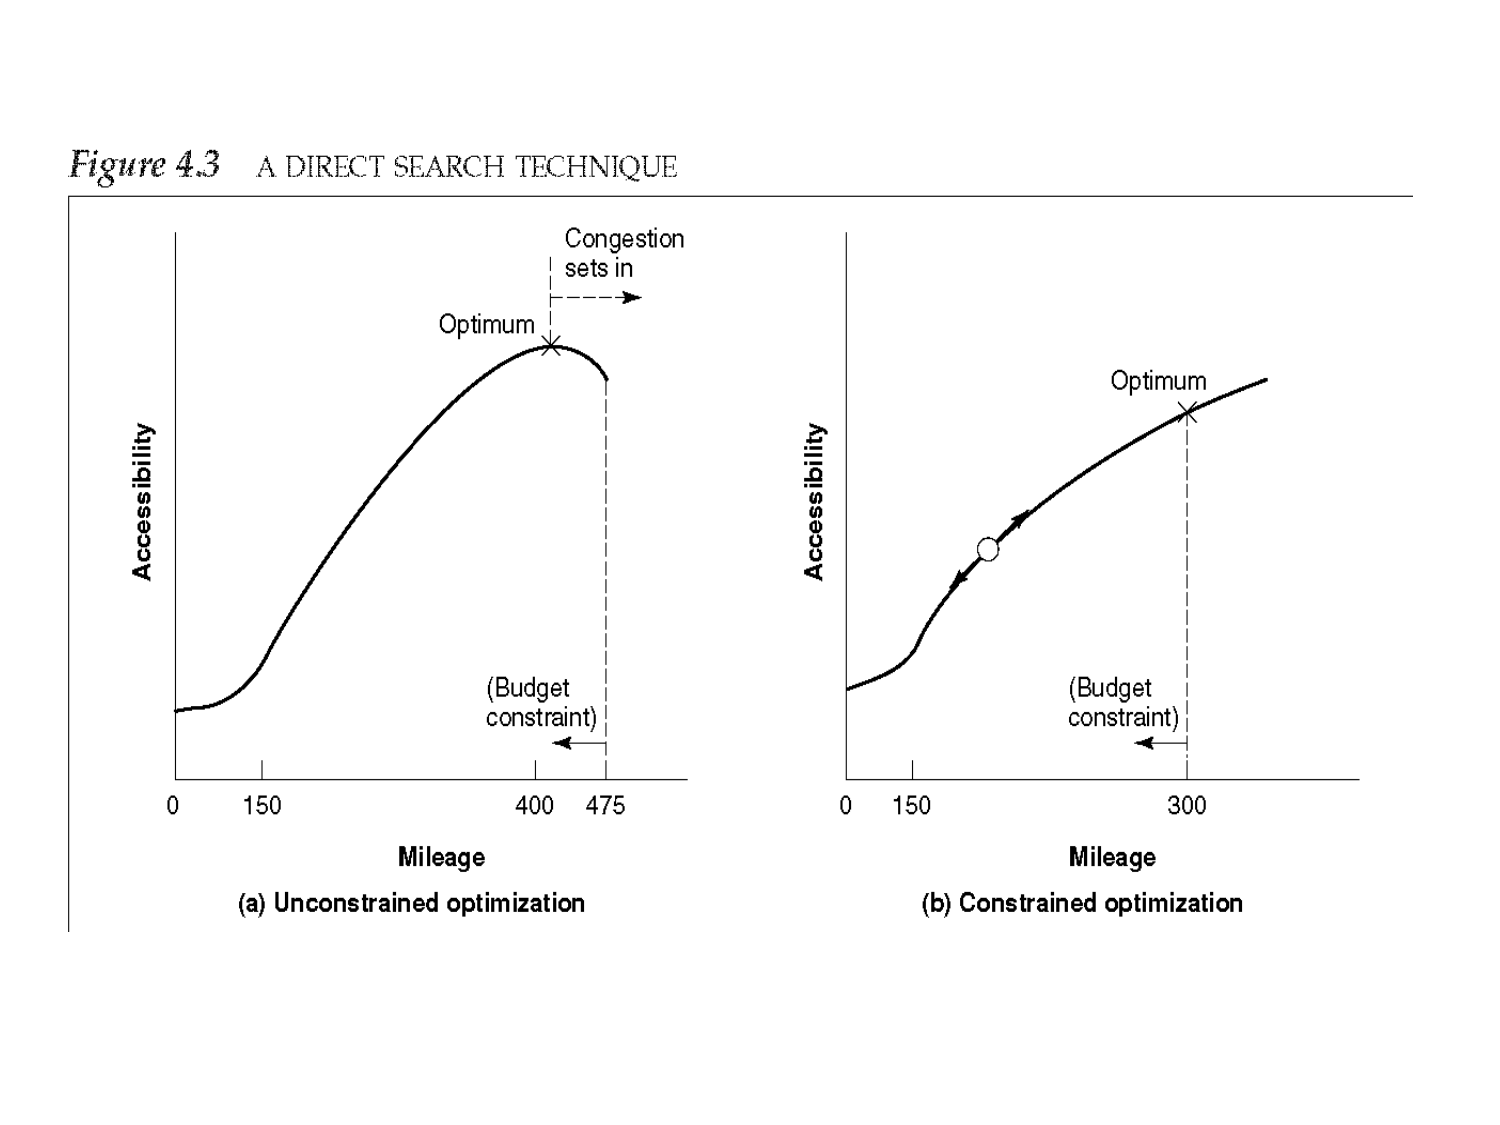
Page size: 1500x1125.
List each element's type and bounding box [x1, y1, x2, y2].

picture [49, 137, 1413, 932]
